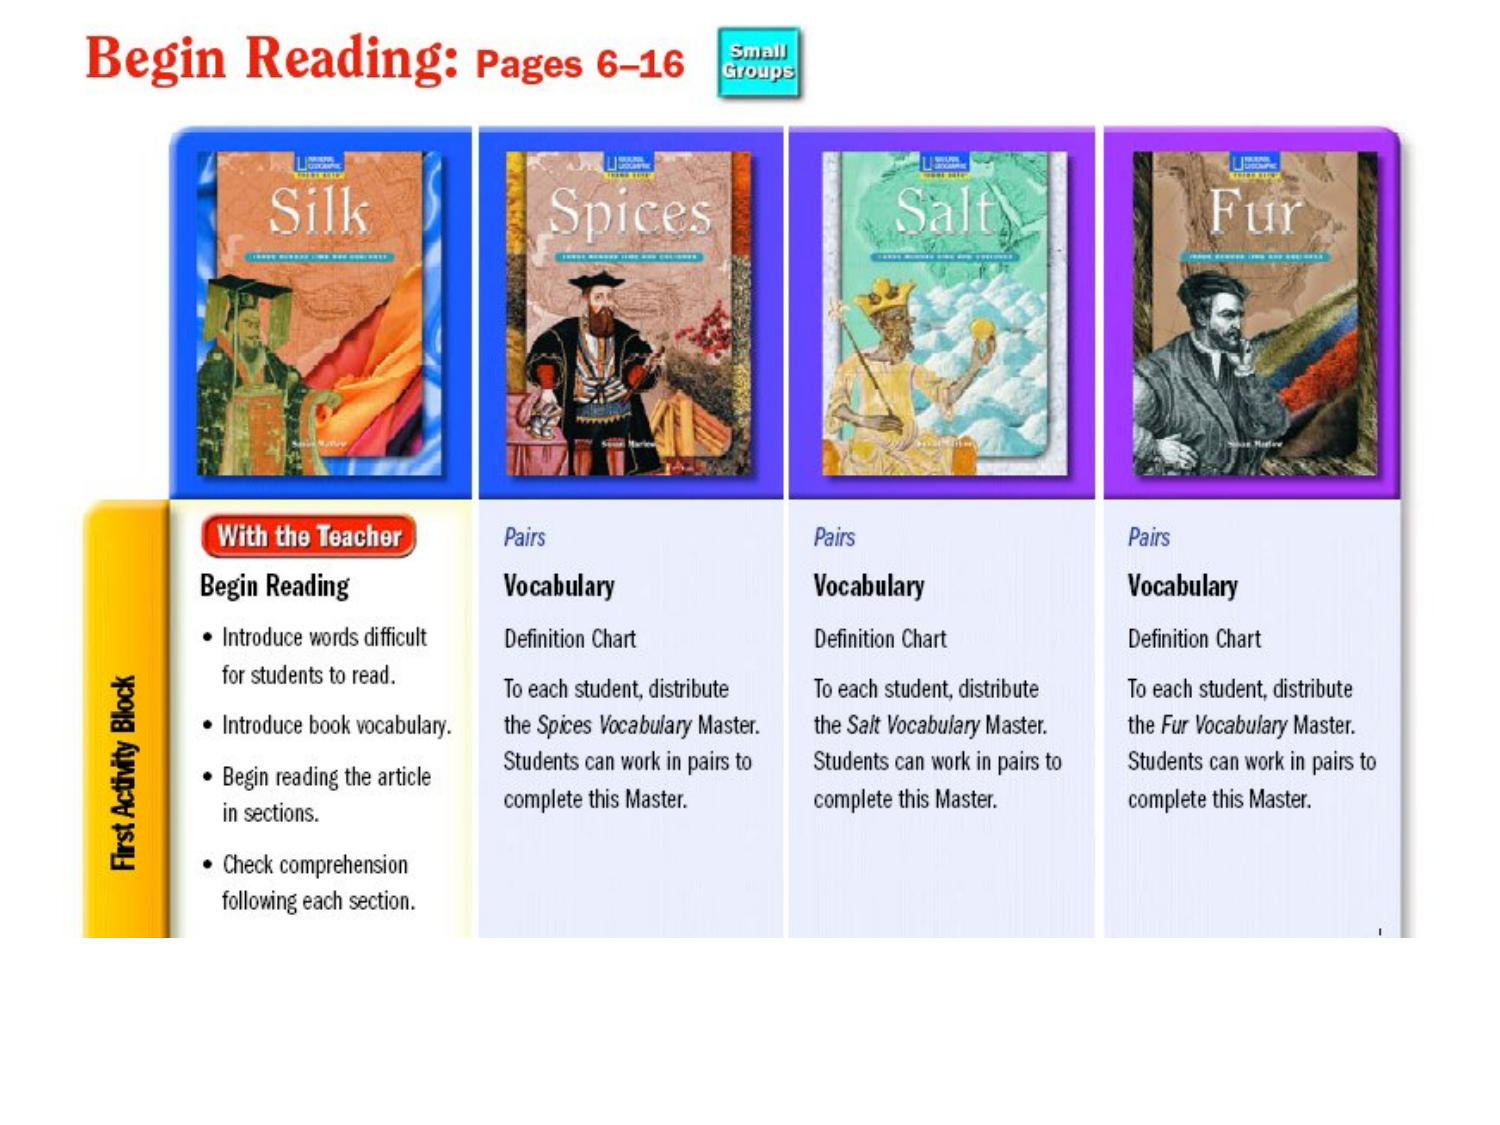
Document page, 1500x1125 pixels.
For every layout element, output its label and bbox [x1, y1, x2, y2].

list [0, 24, 1498, 938]
